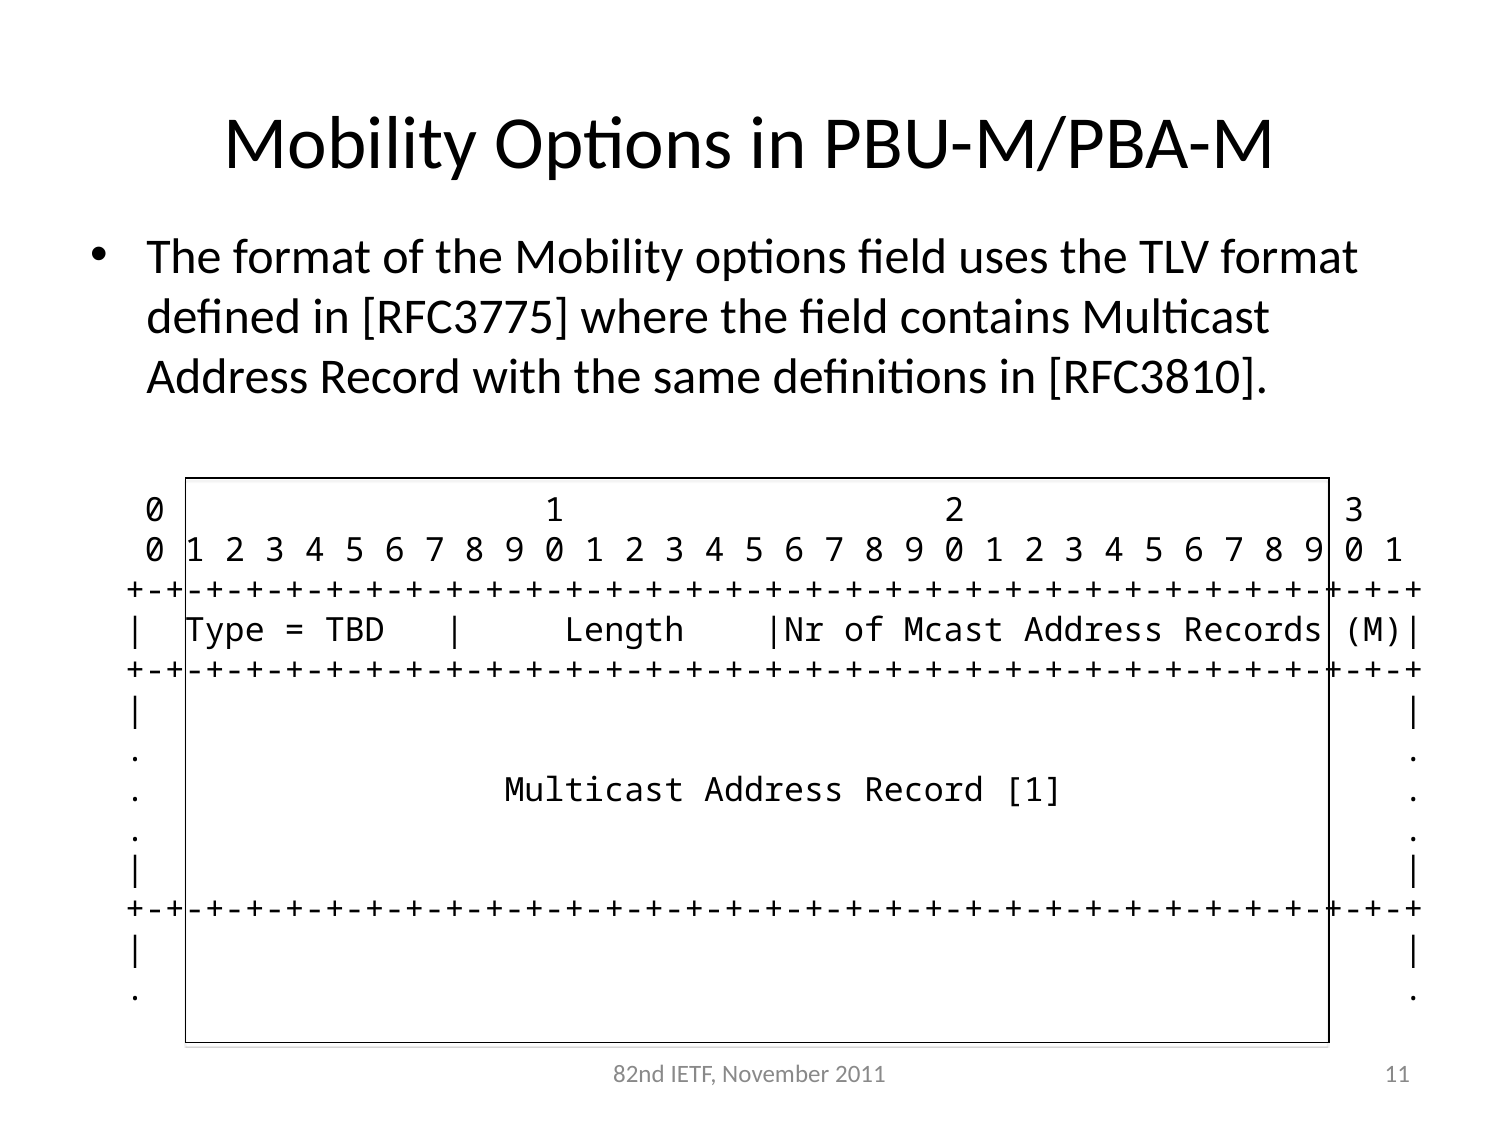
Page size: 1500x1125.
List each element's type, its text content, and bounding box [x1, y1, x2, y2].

text_box 0 1 2 3 0 1 2 3 4 5 6 7 8 9 0 1 2 3 4 5 6 7 8 9 0 1 2 3 4 5 6 7 8 9 0 1 +-+-+-+-+-+-+-+-+-+-+-+-+-+-+-+-+-+-+-+-+-+-+-+-+-+-+-+-+-+-+-+-+ | Type = TBD | Length |Nr of Mcast Address Records (M)| +-+-+-+-+-+-+-+-+-+-+-+-+-+-+-+-+-+-+-+-+-+-+-+-+-+-+-+-+-+-+-+-+ | | . . . Multicast Address Record [1] . . . | | +-+-+-+-+-+-+-+-+-+-+-+-+-+-+-+-+-+-+-+-+-+-+-+-+-+-+-+-+-+-+-+-+ | | . . [10, 480, 1440, 1015]
footer 82nd IETF, November 2011 [512, 1047, 988, 1103]
text_box [185, 1015, 1330, 1043]
title Mobility Options in PBU-M/PBA-M [74, 44, 1426, 215]
slide_number 11 [1074, 1042, 1425, 1103]
list The format of the Mobility options field uses the TLV format defined in [RFC3775] where the field contains Multicast Address Record with the same definitions in [RFC3810]. [74, 215, 1426, 479]
